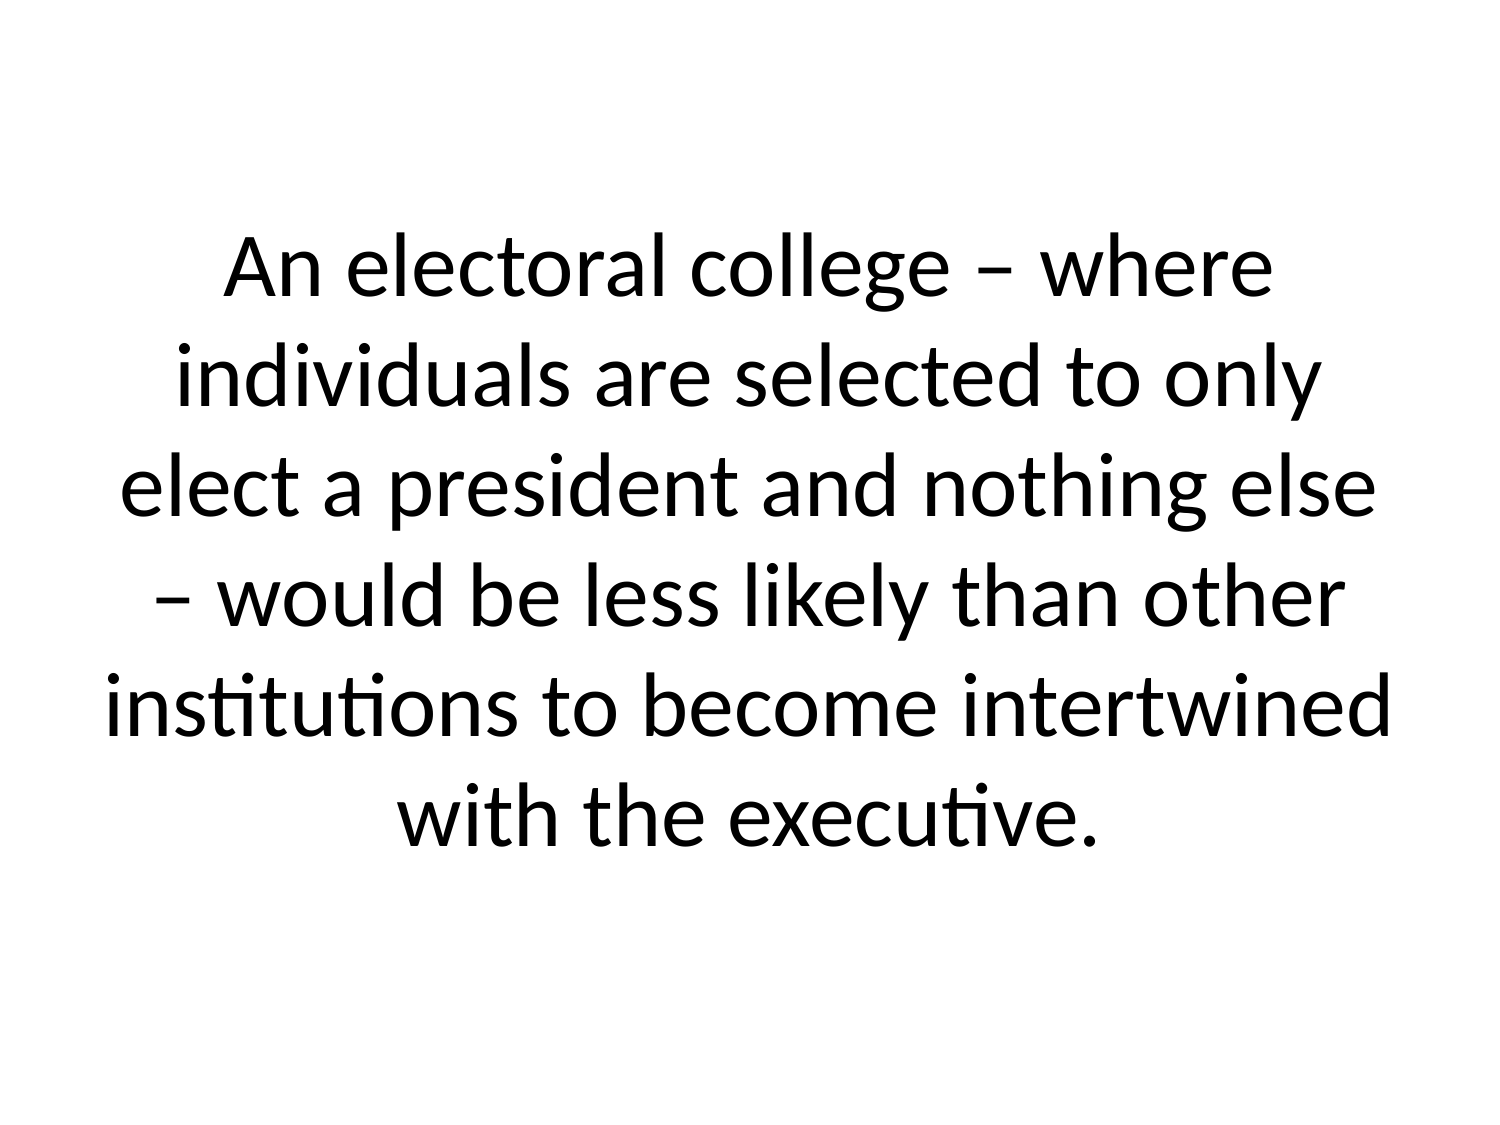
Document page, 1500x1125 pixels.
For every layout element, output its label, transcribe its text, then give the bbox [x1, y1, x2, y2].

title An electoral college – where individuals are selected to only elect a president and nothing else – would be less likely than other institutions to become intertwined with the executive. [74, 44, 1426, 1026]
